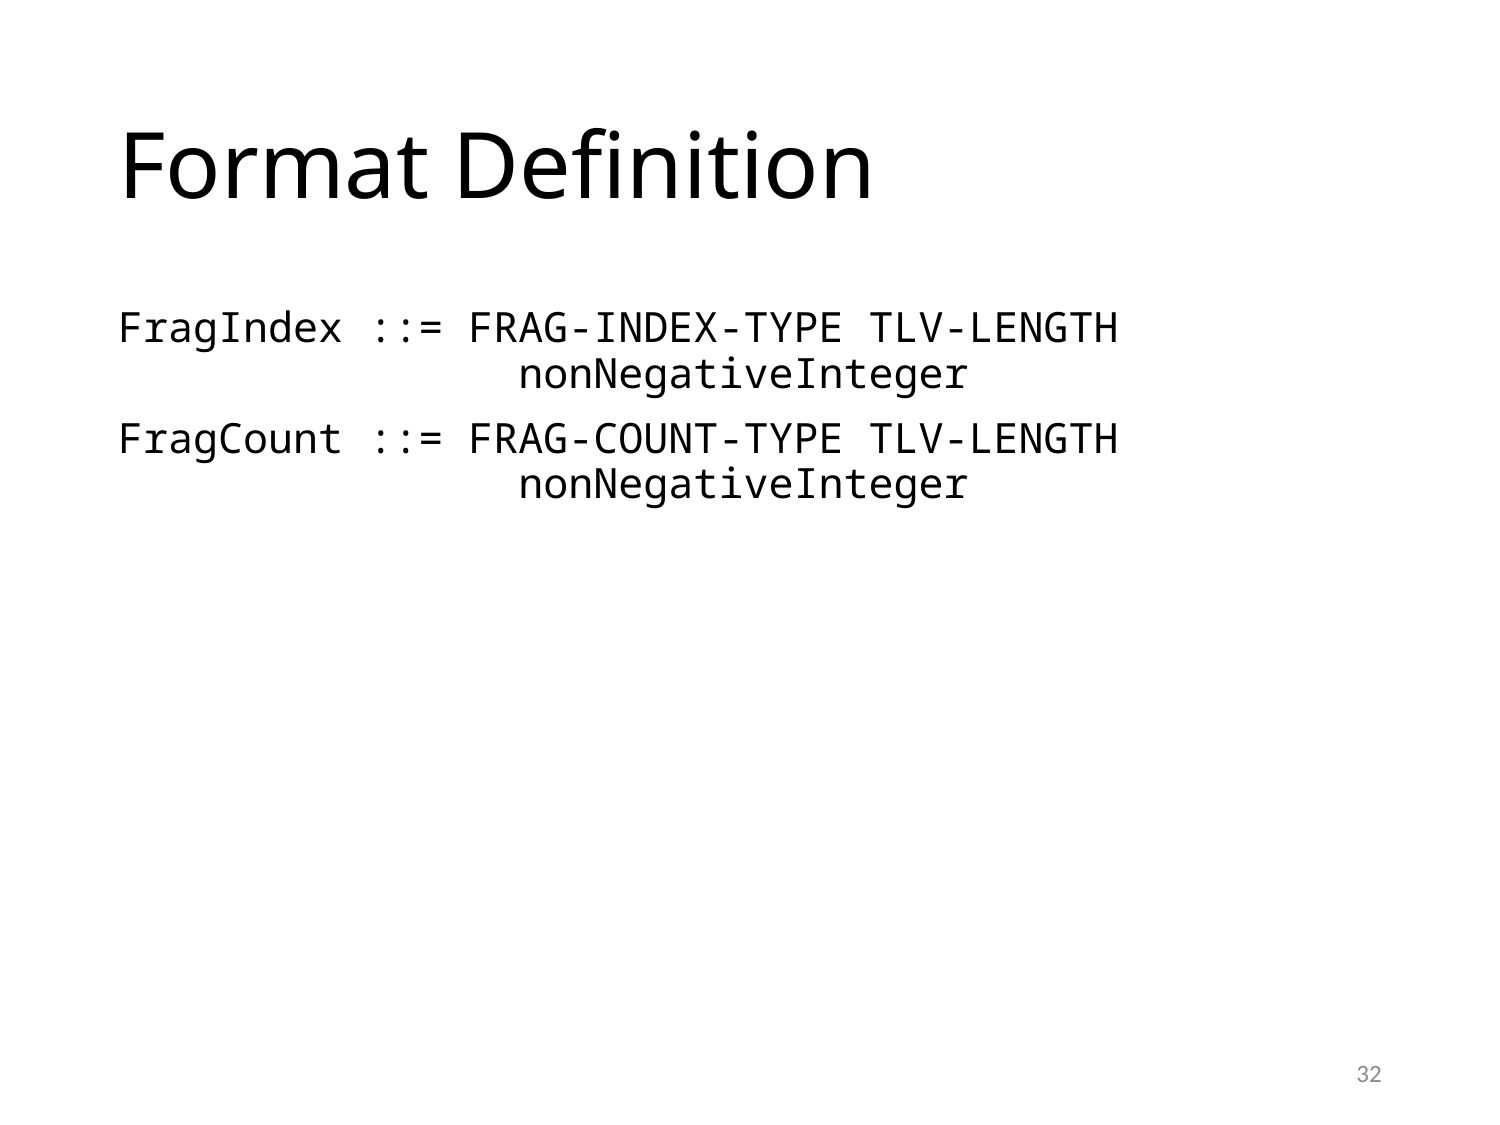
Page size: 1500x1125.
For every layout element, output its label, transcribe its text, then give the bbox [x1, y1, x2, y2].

list FragIndex ::= FRAG-INDEX-TYPE TLV-LENGTH nonNegativeInteger FragCount ::= FRAG-COUNT-TYPE TLV-LENGTH nonNegativeInteger [103, 299, 1397, 1014]
slide_number 32 [1059, 1042, 1397, 1103]
title Format Definition [103, 59, 1397, 278]
